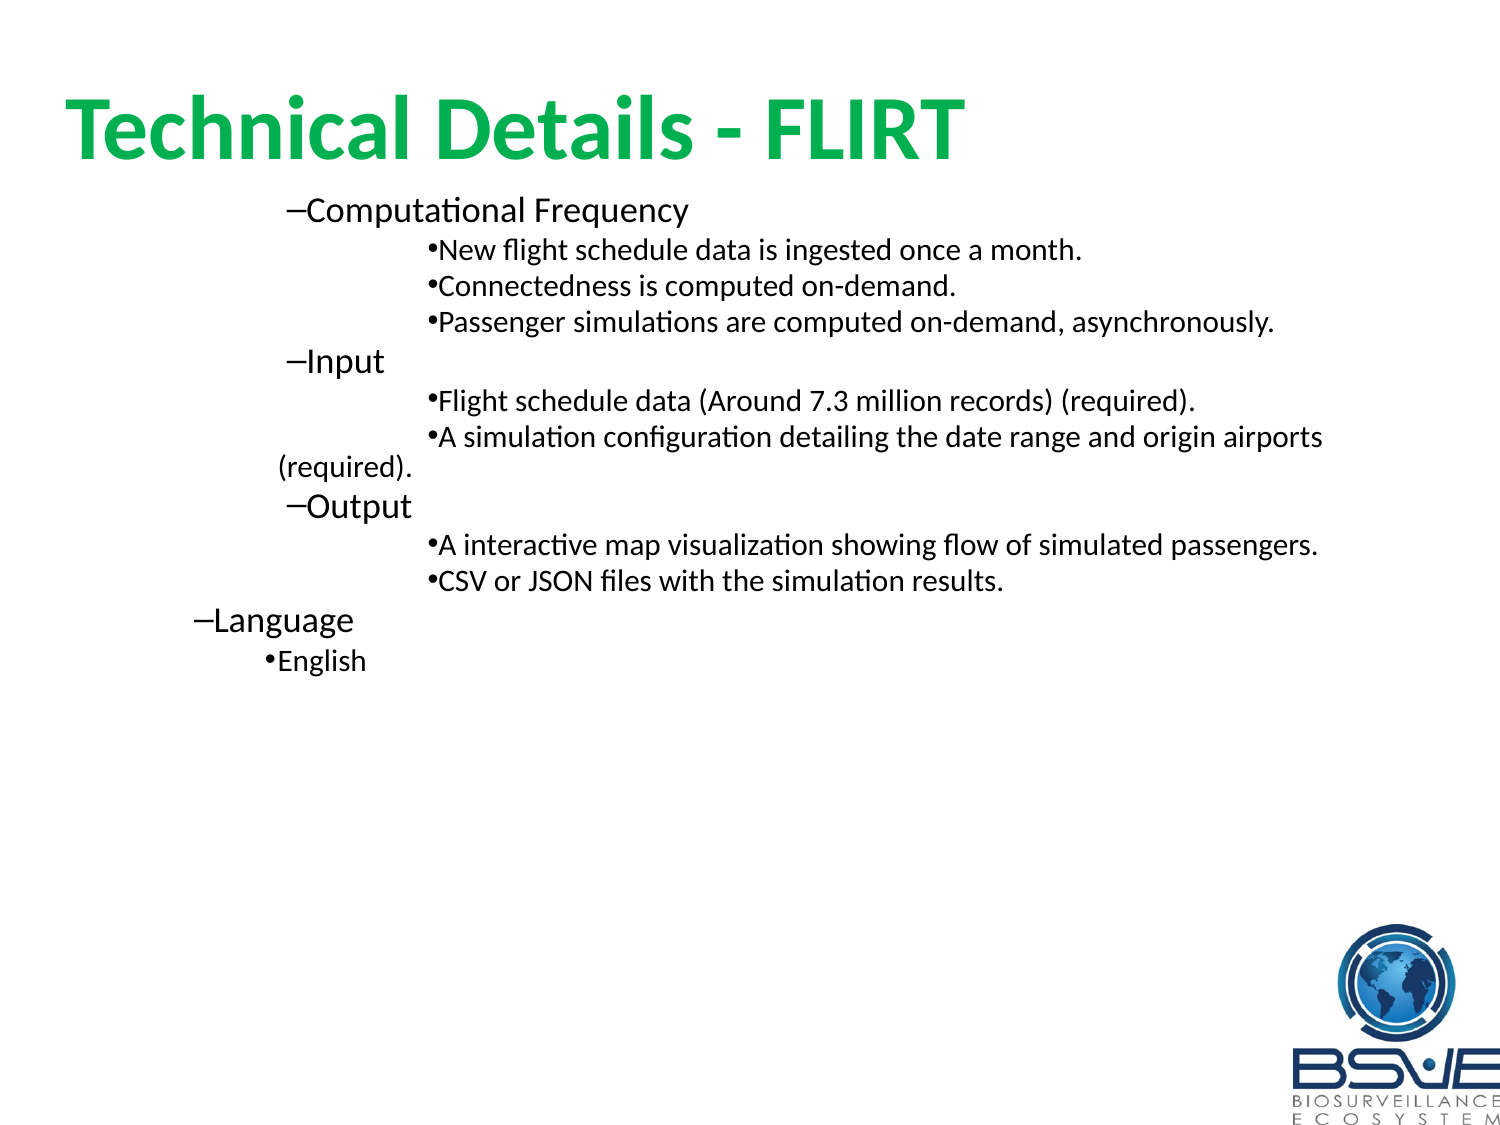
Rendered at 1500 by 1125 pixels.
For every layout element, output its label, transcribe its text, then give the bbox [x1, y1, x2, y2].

picture [1293, 924, 1500, 1125]
title Technical Details - FLIRT [50, 12, 1425, 233]
list Computational Frequency New flight schedule data is ingested once a month. Connectedness is computed on-demand. Passenger simulations are computed on-demand, asynchronously. Input Flight schedule data (Around 7.3 million records) (required). A simulation configuration detailing the date range and origin airports (required). Output A interactive map visualization showing flow of simulated passengers. CSV or JSON files with the simulation results. Language English [75, 187, 1425, 1005]
